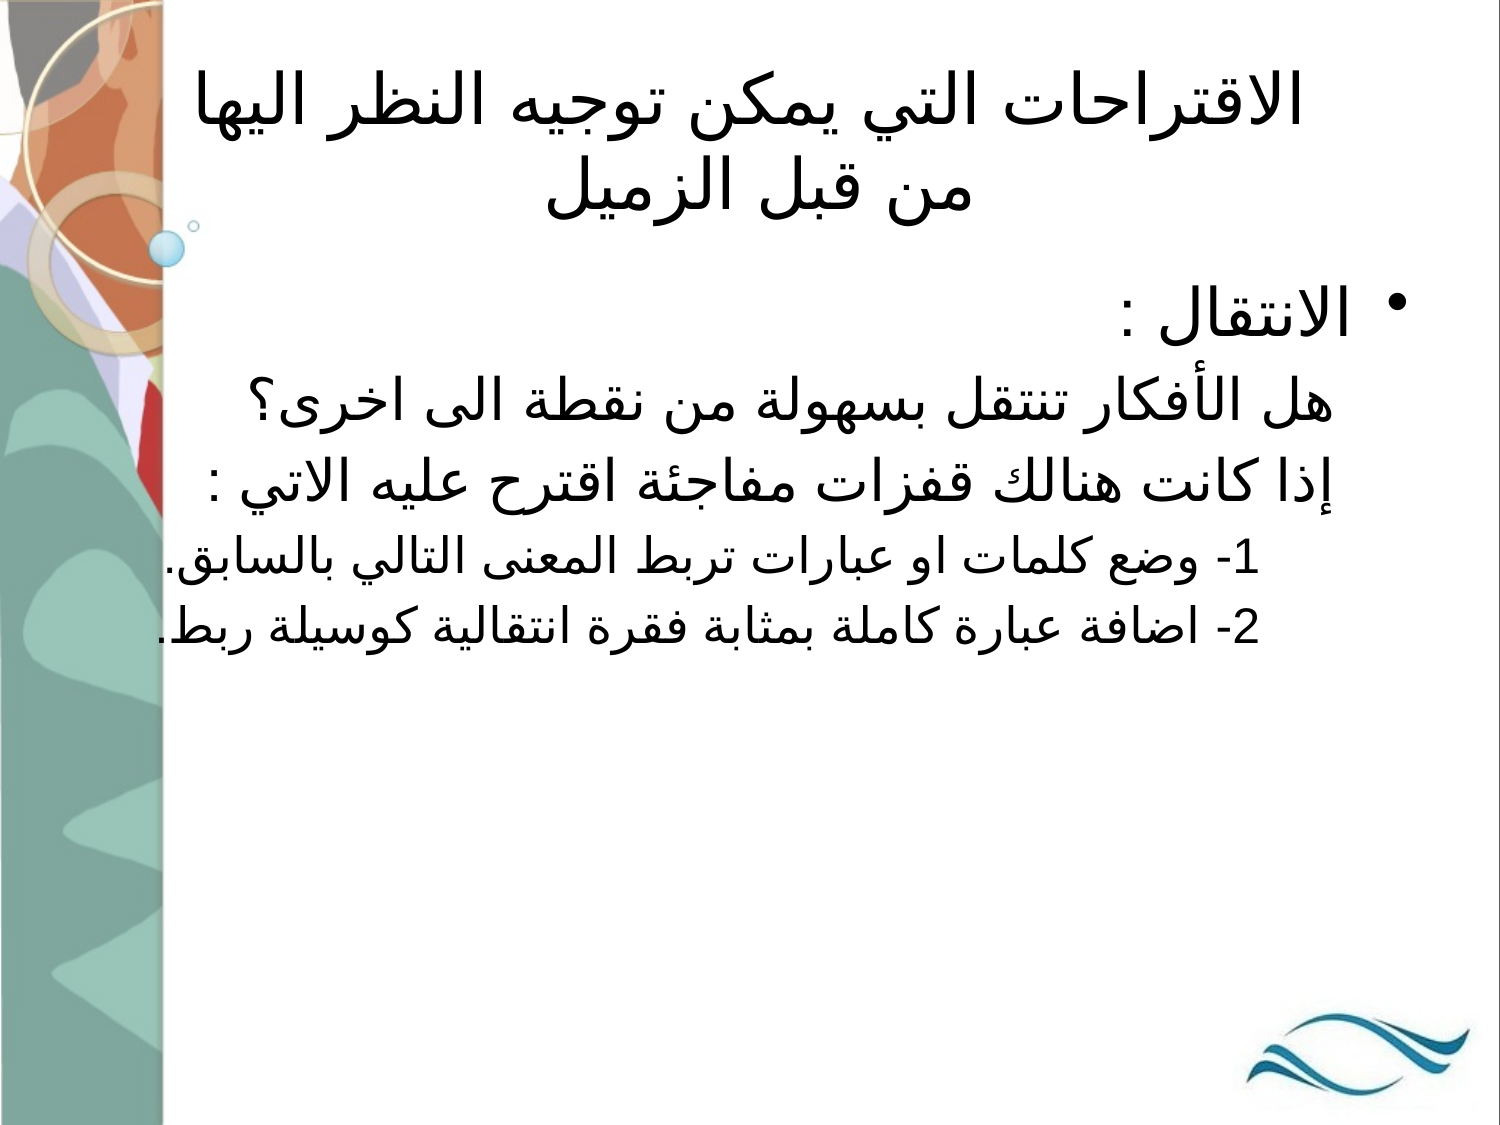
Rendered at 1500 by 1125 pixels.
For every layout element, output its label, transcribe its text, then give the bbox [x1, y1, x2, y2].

list الانتقال : هل الأفكار تنتقل بسهولة من نقطة الى اخرى؟ إذا كانت هنالك قفزات مفاجئة اقترح عليه الاتي : 1- وضع كلمات او عبارات تربط المعنى التالي بالسابق. 2- اضافة عبارة كاملة بمثابة فقرة انتقالية كوسيلة ربط. [74, 262, 1426, 1006]
title الاقتراحات التي يمكن توجيه النظر اليها من قبل الزميل [74, 44, 1426, 233]
picture [0, 0, 1500, 1125]
